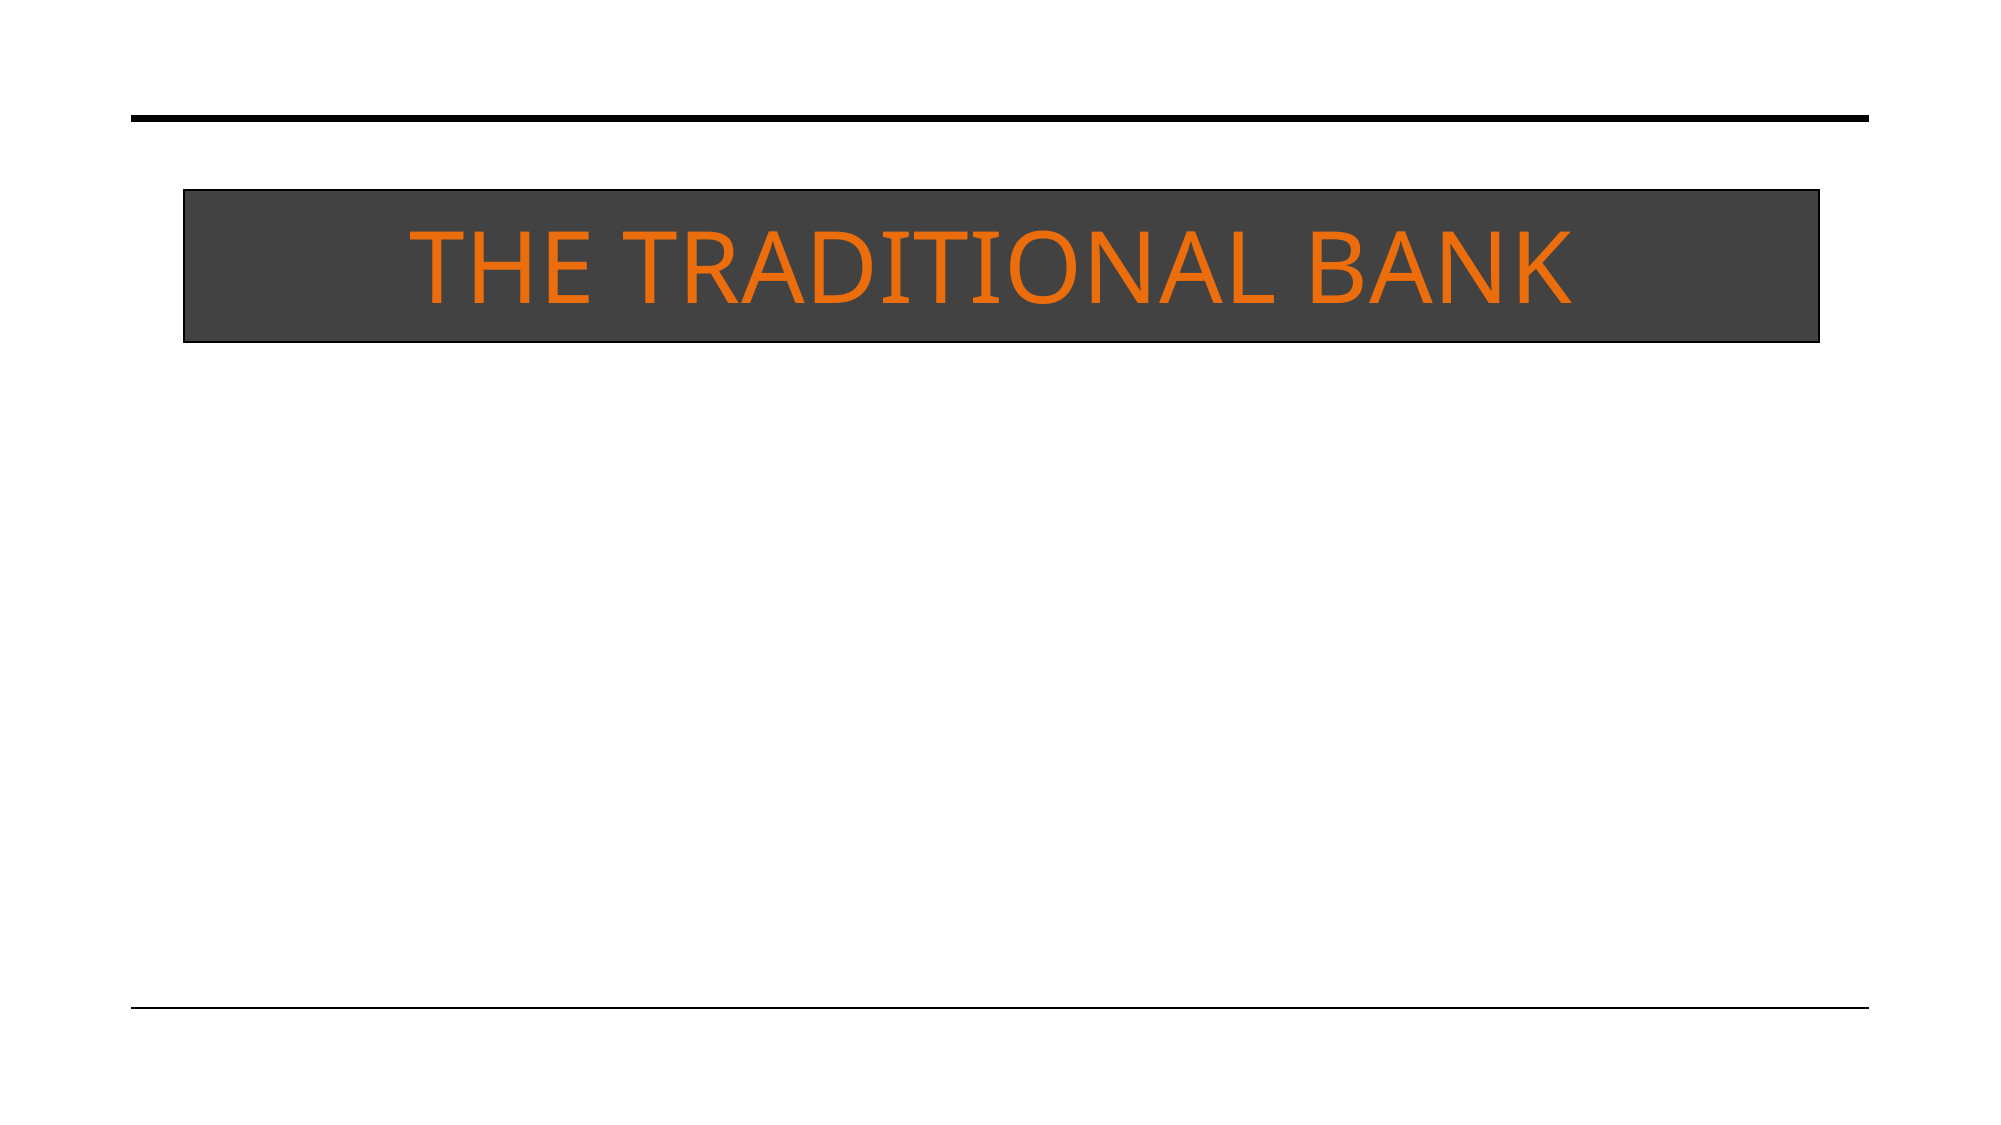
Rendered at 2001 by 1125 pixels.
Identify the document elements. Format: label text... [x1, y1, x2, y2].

title The traditional bank [114, 151, 1869, 377]
